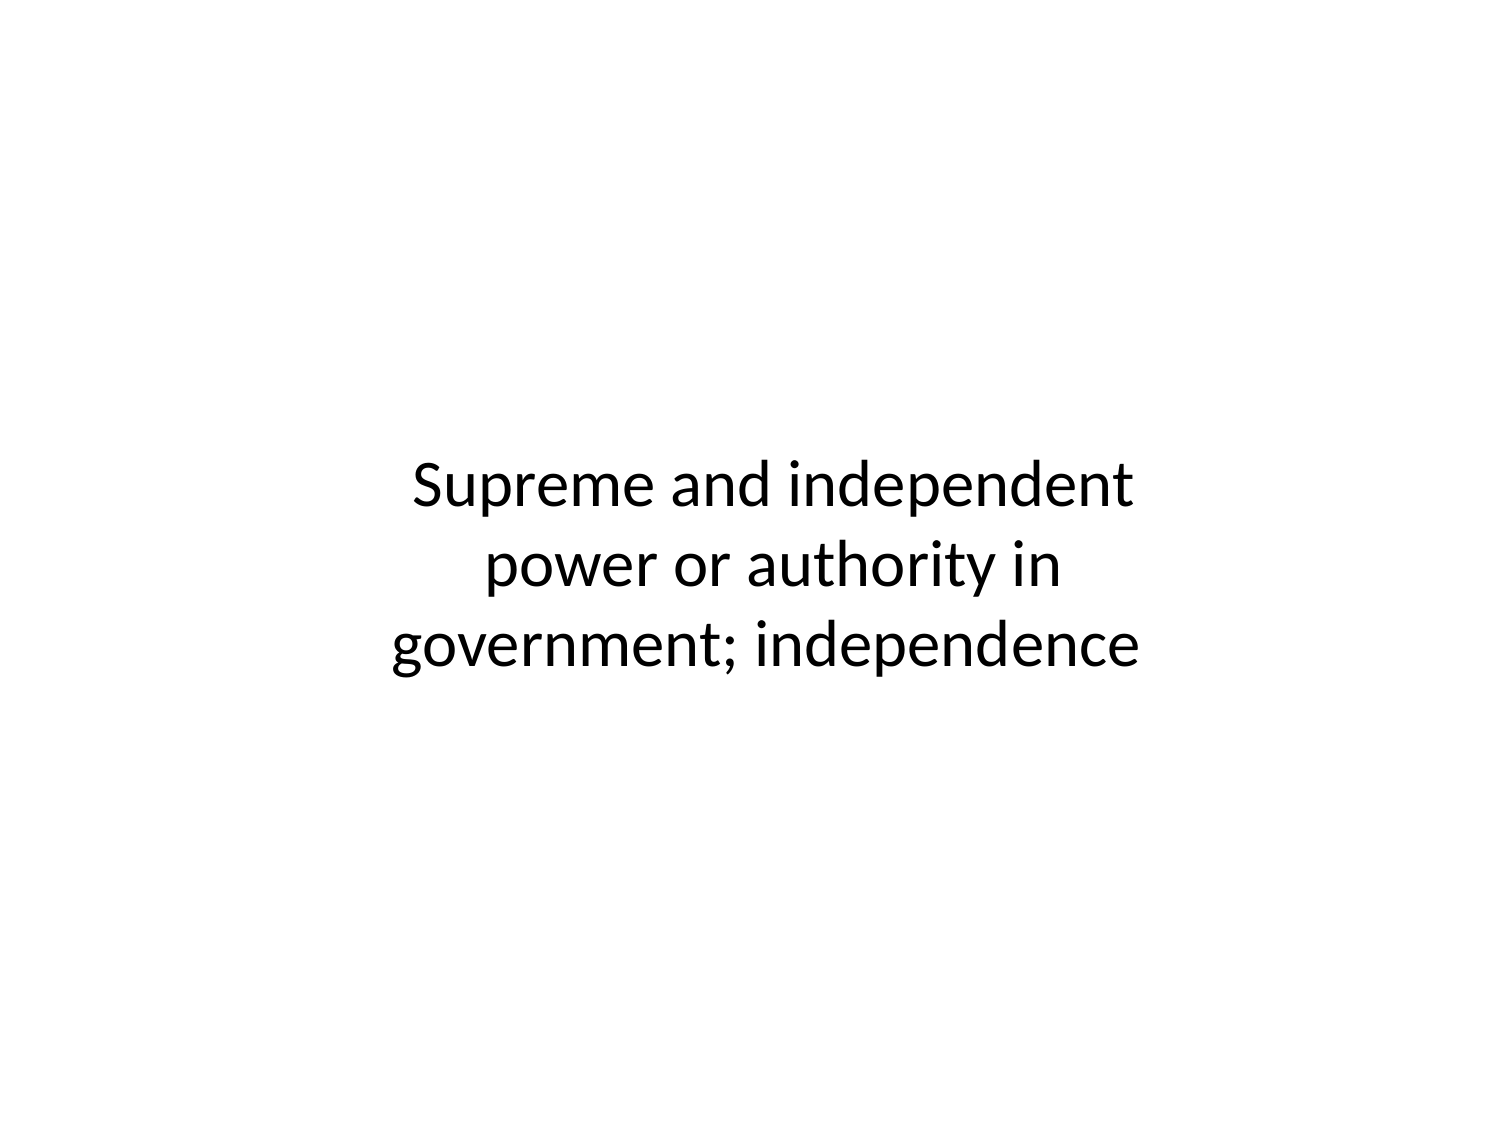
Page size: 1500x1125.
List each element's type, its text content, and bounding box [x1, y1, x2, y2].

list Supreme and independent power or authority in government; independence [325, 338, 1222, 1081]
